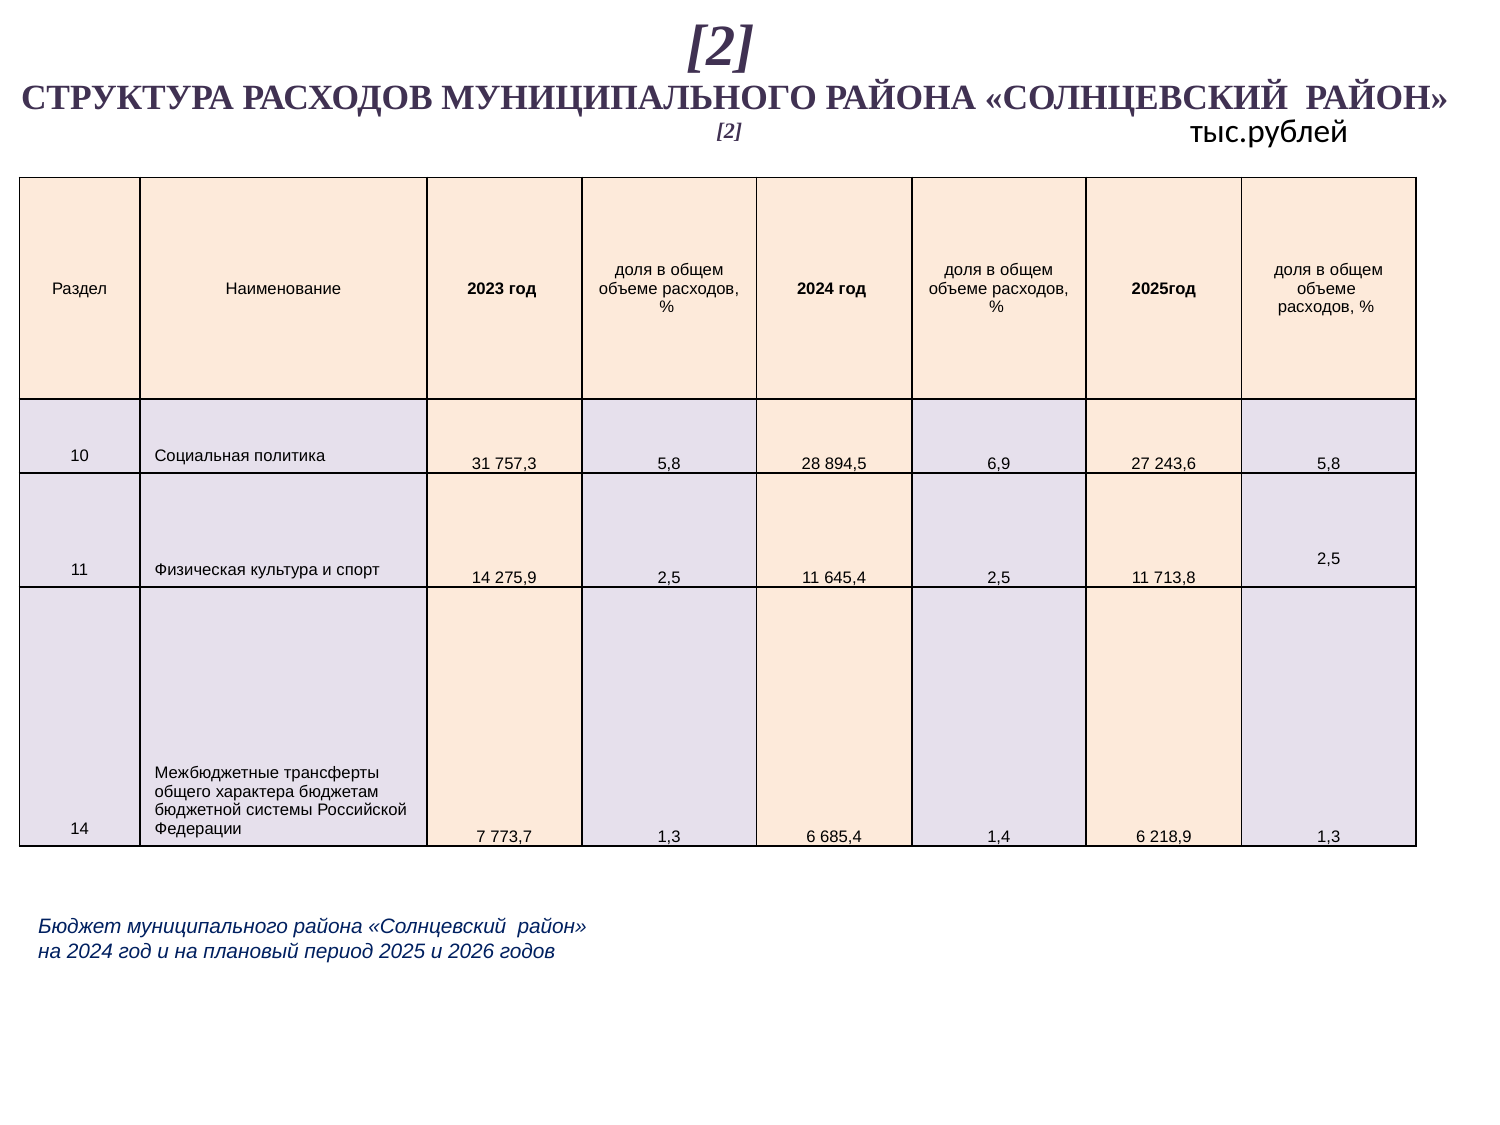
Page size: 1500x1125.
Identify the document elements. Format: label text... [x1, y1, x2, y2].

table_cell Социальная политика [141, 400, 426, 472]
table_header доля в общем объеме расходов, % [1242, 178, 1415, 398]
title [2] [0, 0, 1457, 66]
text_box Бюджет муниципального района «Солнцевский район» на 2024 год и на плановый период 2025 и 2026 годов [23, 905, 1125, 970]
table_cell 14 275,9 [428, 474, 581, 586]
table_cell 27 243,6 [1087, 400, 1241, 472]
table_cell 5,8 [1242, 400, 1415, 472]
table_cell 6 218,9 [1087, 588, 1241, 845]
table_cell 2,5 [913, 474, 1085, 586]
table_cell 28 894,5 [757, 400, 911, 472]
table_header Наименование [141, 178, 426, 398]
table_header 2025год [1087, 178, 1241, 398]
table_cell 6,9 [913, 400, 1085, 472]
table_cell 11 713,8 [1087, 474, 1241, 586]
table_cell 1,4 [913, 588, 1085, 845]
table_header 2024 год [757, 178, 911, 398]
table_cell 11 645,4 [757, 474, 911, 586]
table_cell 6 685,4 [757, 588, 911, 845]
table_cell 11 [20, 474, 139, 586]
table_cell 10 [20, 400, 139, 472]
table_cell Межбюджетные трансферты общего характера бюджетам бюджетной системы Российской Федерации [141, 588, 426, 845]
table_cell 31 757,3 [428, 400, 581, 472]
table_header доля в общем объеме расходов, % [583, 178, 756, 398]
table_header 2023 год [428, 178, 581, 398]
table_header доля в общем объеме расходов, % [913, 178, 1085, 398]
table_cell 5,8 [583, 400, 756, 472]
table_cell 7 773,7 [428, 588, 581, 845]
table_cell 1,3 [583, 588, 756, 845]
text_box СТРУКТУРА РАСХОДОВ МУНИЦИПАЛЬНОГО РАЙОНА «СОЛНЦЕВСКИЙ РАЙОН» [2] [0, 66, 1470, 159]
table_cell 2,5 [583, 474, 756, 586]
table_header Раздел [20, 178, 139, 398]
table_cell 14 [20, 588, 139, 845]
table_cell 2,5 [1242, 474, 1415, 586]
table_cell 1,3 [1242, 588, 1415, 845]
table_cell Физическая культура и спорт [141, 474, 426, 586]
